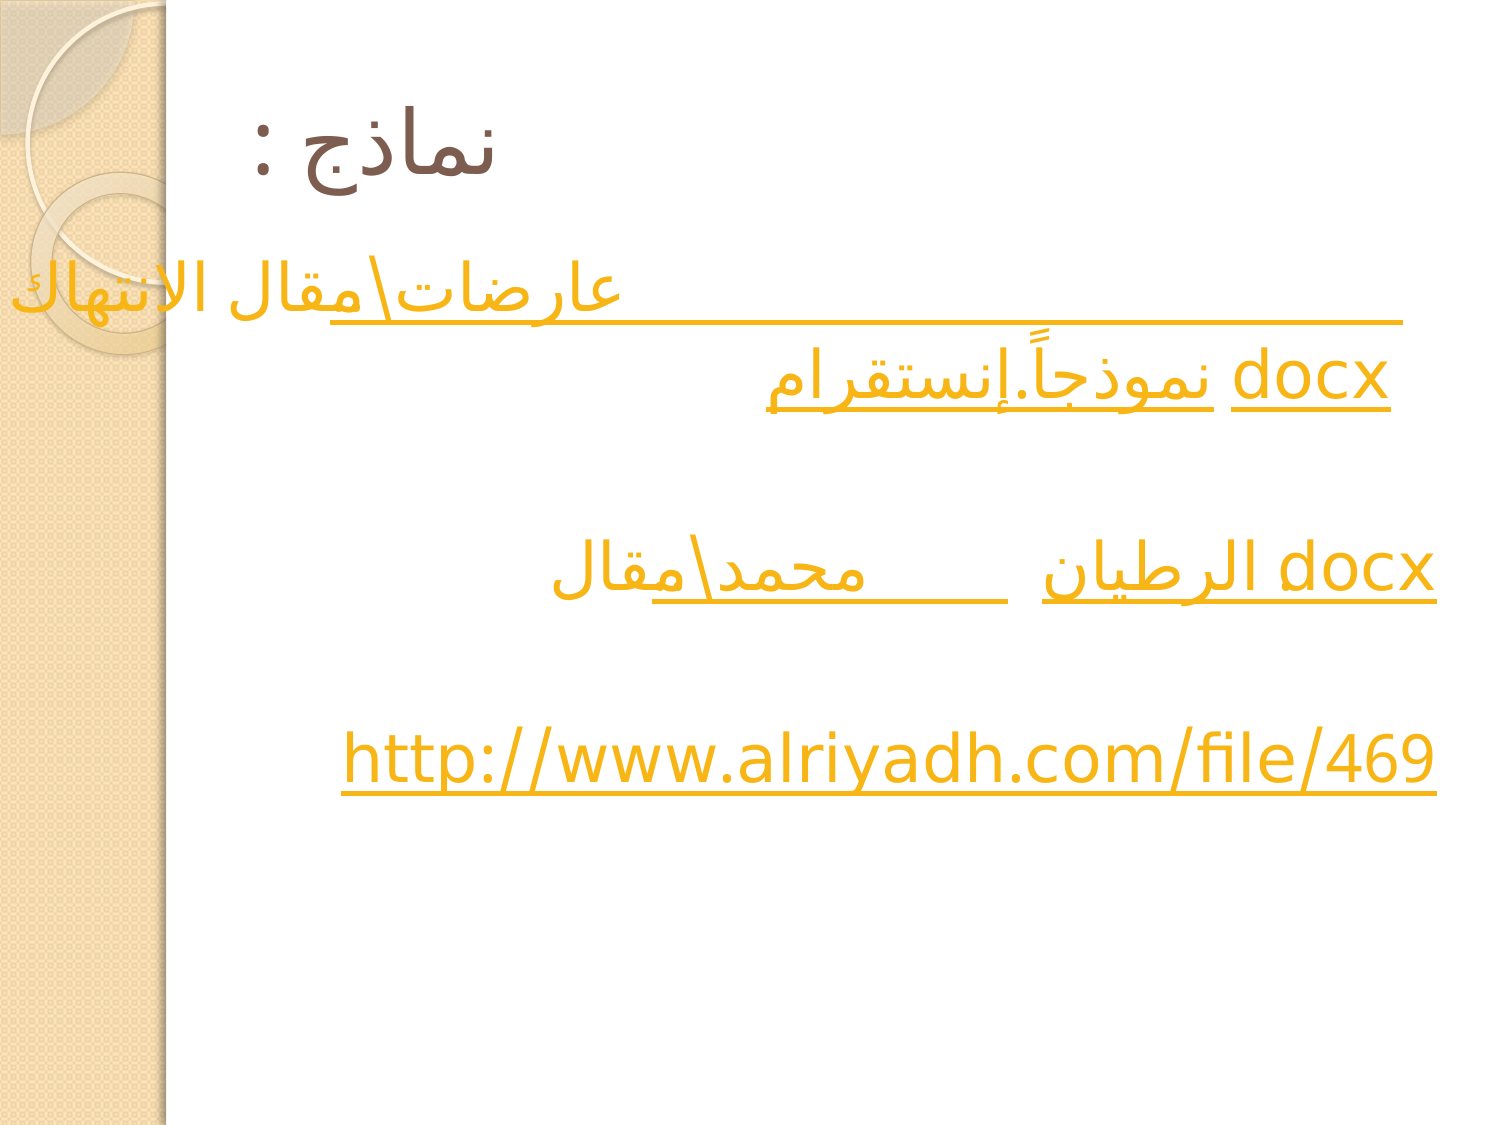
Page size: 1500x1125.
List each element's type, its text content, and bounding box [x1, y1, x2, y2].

title نماذج : [235, 45, 1466, 233]
list ..\مقال الانتهاك الناعم للطفولة عارضات إنستقرام نموذجاً.docx ..\مقال محمد الرطيان.docx http://www.alriyadh.com/file/469 [235, 237, 1466, 1025]
